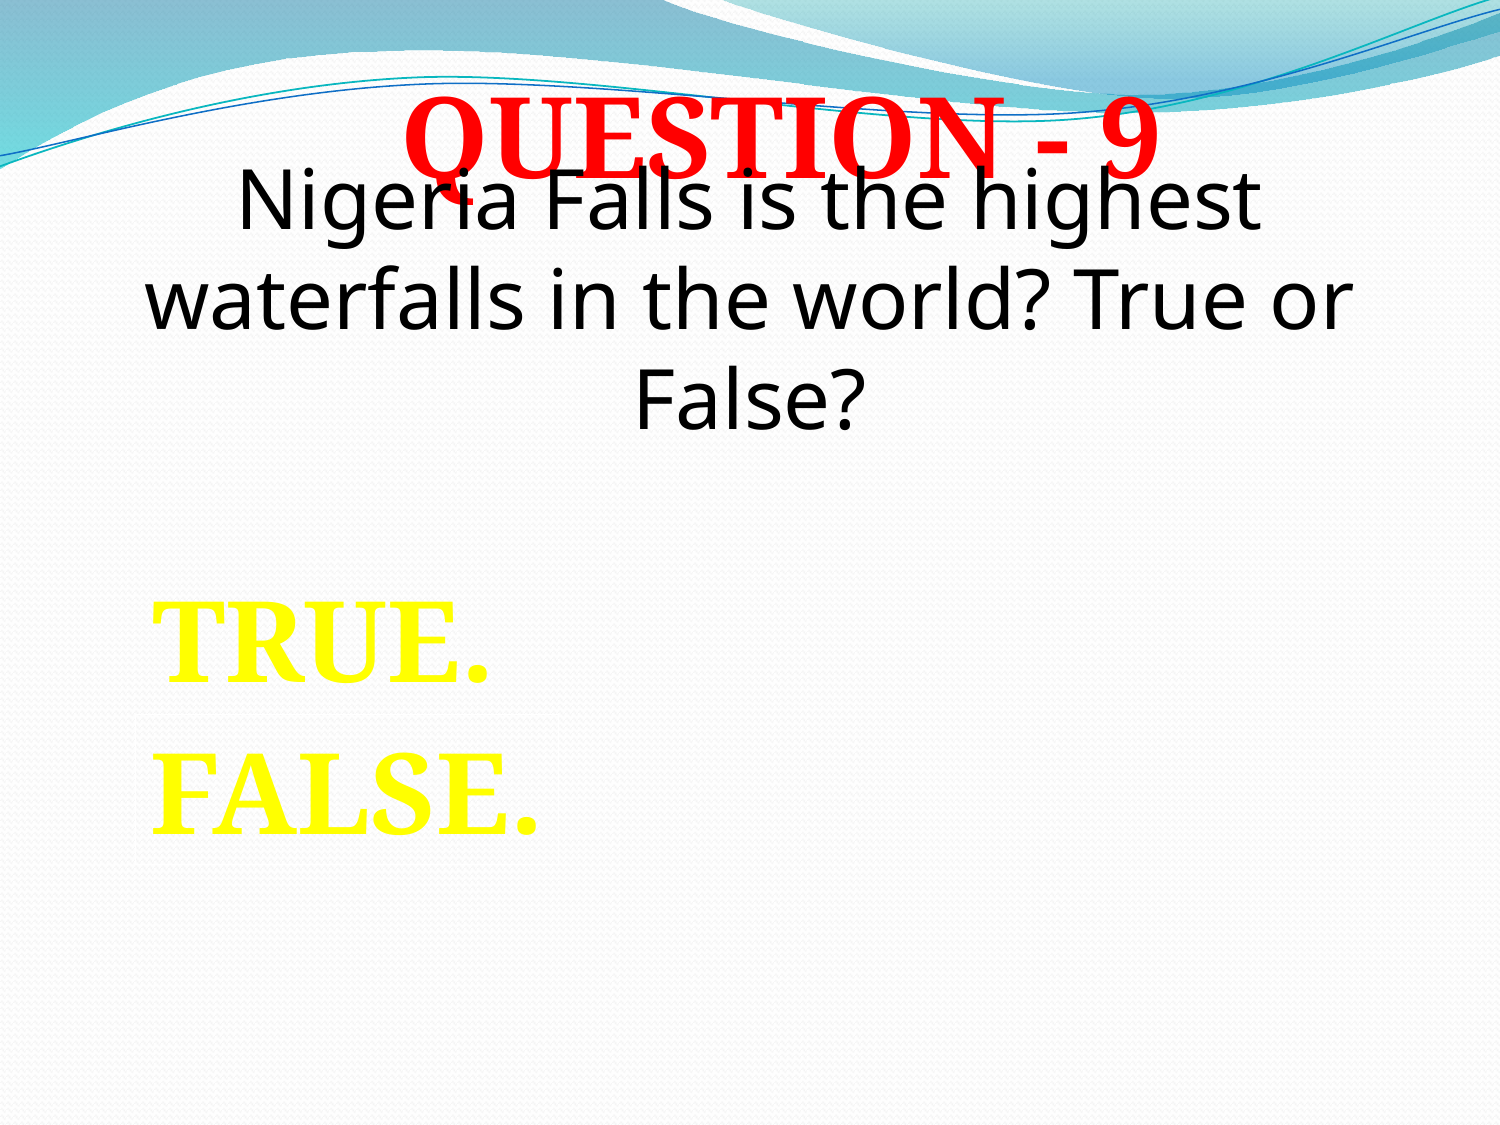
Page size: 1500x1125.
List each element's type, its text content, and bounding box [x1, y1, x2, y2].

text_box True. [137, 562, 510, 713]
text_box False. [135, 714, 559, 865]
text_box Question - 9 [385, 58, 1178, 138]
text_box Nigeria Falls is the highest waterfalls in the world? True or False? [46, 138, 1454, 454]
